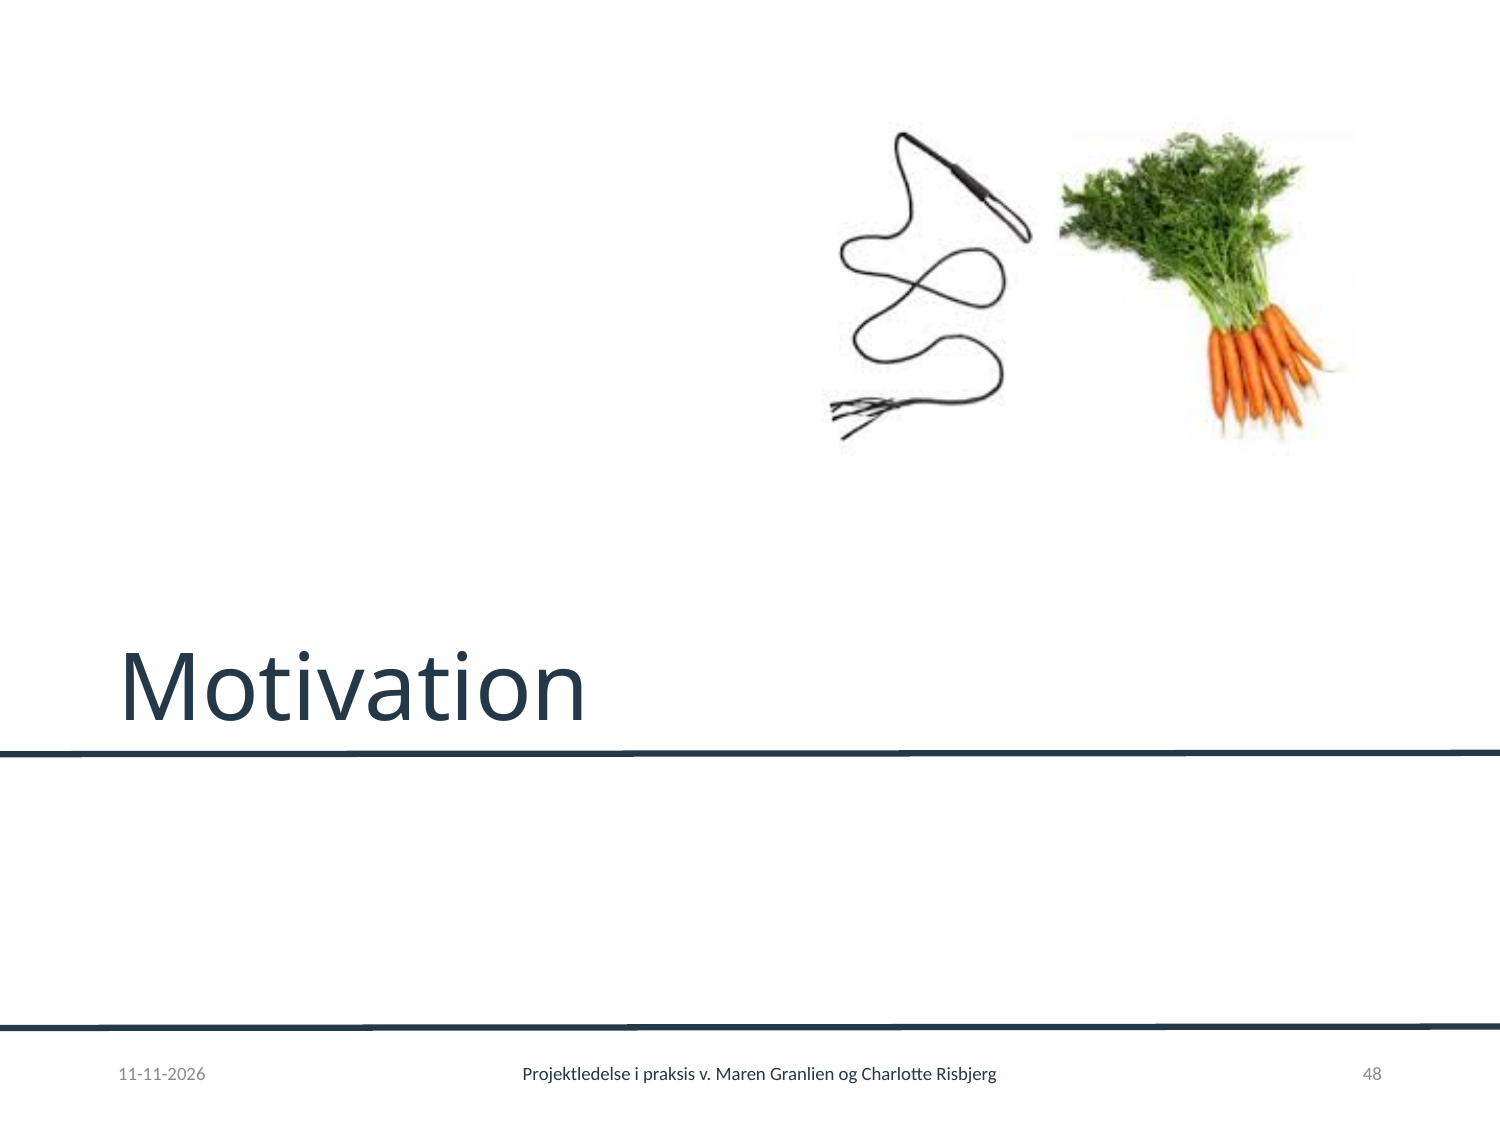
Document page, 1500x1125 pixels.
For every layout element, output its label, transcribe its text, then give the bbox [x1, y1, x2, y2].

footer Projektledelse i praksis v. Maren Granlien og Charlotte Risbjerg [265, 1042, 1254, 1103]
title Motivation [102, 280, 1397, 749]
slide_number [103, 1042, 252, 1103]
slide_number 48 [1281, 1042, 1397, 1103]
picture [789, 106, 1396, 467]
